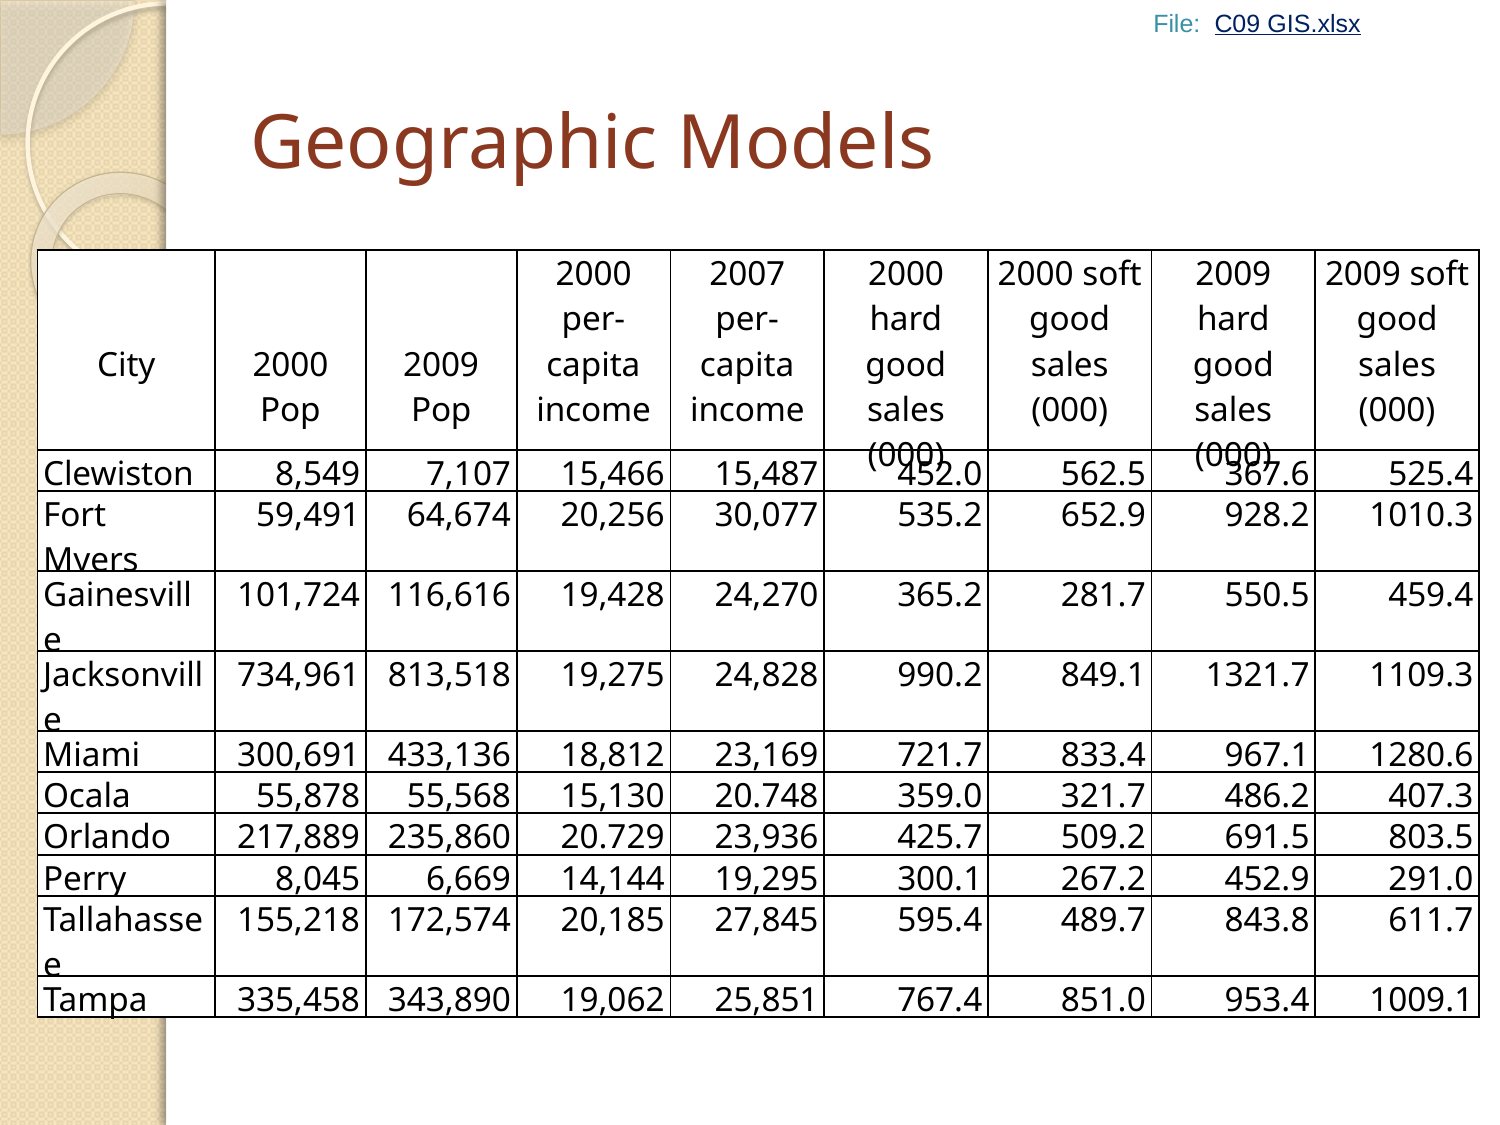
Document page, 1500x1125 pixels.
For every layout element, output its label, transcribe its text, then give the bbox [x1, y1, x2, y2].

table_cell 155,218 [216, 897, 365, 975]
table_header 2009 Pop [367, 251, 516, 449]
table_cell 721.7 [825, 732, 987, 771]
table_cell 15,130 [518, 773, 670, 812]
table_cell 849.1 [989, 652, 1151, 730]
table_cell 953.4 [1152, 977, 1314, 1016]
table_cell 767.4 [825, 977, 987, 1016]
table_cell 1321.7 [1152, 652, 1314, 730]
table_header 2000 soft good sales (000) [989, 251, 1151, 449]
table_cell Jacksonville [38, 652, 214, 730]
table_cell 20.748 [671, 773, 823, 812]
table_cell 1109.3 [1316, 652, 1478, 730]
table_cell 967.1 [1152, 732, 1314, 771]
table_cell 300,691 [216, 732, 365, 771]
table_cell 691.5 [1152, 814, 1314, 854]
table_cell 15,487 [671, 451, 823, 490]
table_header 2000 per- capita income [518, 251, 670, 449]
table_cell 217,889 [216, 814, 365, 854]
table_cell 321.7 [989, 773, 1151, 812]
table_cell 281.7 [989, 572, 1151, 650]
table_cell 55,878 [216, 773, 365, 812]
table_cell 20.729 [518, 814, 670, 854]
table_header 2000 hard good sales (000) [825, 251, 987, 449]
table_cell 172,574 [367, 897, 516, 975]
table_header City [38, 251, 214, 449]
table_cell 562.5 [989, 451, 1151, 490]
table_cell 851.0 [989, 977, 1151, 1016]
table_cell Tampa [38, 977, 214, 1016]
table_cell 291.0 [1316, 856, 1478, 895]
table_cell 24,828 [671, 652, 823, 730]
table_cell Fort Myers [38, 492, 214, 570]
table_cell 6,669 [367, 856, 516, 895]
table_cell 19,275 [518, 652, 670, 730]
table_cell 803.5 [1316, 814, 1478, 854]
table_cell Gainesville [38, 572, 214, 650]
table_cell 116,616 [367, 572, 516, 650]
table_cell Clewiston [38, 451, 214, 490]
table_cell 433,136 [367, 732, 516, 771]
table_cell 1280.6 [1316, 732, 1478, 771]
table_cell 64,674 [367, 492, 516, 570]
table_cell 407.3 [1316, 773, 1478, 812]
table_cell 23,936 [671, 814, 823, 854]
table_cell 30,077 [671, 492, 823, 570]
table_cell 14,144 [518, 856, 670, 895]
table_header 2007 per- capita income [671, 251, 823, 449]
table_cell 300.1 [825, 856, 987, 895]
table_cell 843.8 [1152, 897, 1314, 975]
table_cell 7,107 [367, 451, 516, 490]
table_cell 235,860 [367, 814, 516, 854]
table_cell 489.7 [989, 897, 1151, 975]
table_cell 452.9 [1152, 856, 1314, 895]
table_cell 343,890 [367, 977, 516, 1016]
table_header 2000 Pop [216, 251, 365, 449]
table_cell 535.2 [825, 492, 987, 570]
table_cell 550.5 [1152, 572, 1314, 650]
table_cell 595.4 [825, 897, 987, 975]
table_cell 509.2 [989, 814, 1151, 854]
table_cell 27,845 [671, 897, 823, 975]
table_cell Miami [38, 732, 214, 771]
table_cell 267.2 [989, 856, 1151, 895]
table_cell 15,466 [518, 451, 670, 490]
table_cell Perry [38, 856, 214, 895]
table_cell 19,062 [518, 977, 670, 1016]
table_cell 8,045 [216, 856, 365, 895]
table_cell 18,812 [518, 732, 670, 771]
table_cell Tallahassee [38, 897, 214, 975]
table_cell 459.4 [1316, 572, 1478, 650]
table_cell 24,270 [671, 572, 823, 650]
table_cell 813,518 [367, 652, 516, 730]
table_cell 1009.1 [1316, 977, 1478, 1016]
table_cell 611.7 [1316, 897, 1478, 975]
table_cell 20,256 [518, 492, 670, 570]
table_cell 833.4 [989, 732, 1151, 771]
table_cell Ocala [38, 773, 214, 812]
table_cell 20,185 [518, 897, 670, 975]
table_cell 452.0 [825, 451, 987, 490]
table_cell 525.4 [1316, 451, 1478, 490]
table_cell 990.2 [825, 652, 987, 730]
table_cell 19,295 [671, 856, 823, 895]
table_cell 25,851 [671, 977, 823, 1016]
table_cell 59,491 [216, 492, 365, 570]
table_cell 1010.3 [1316, 492, 1478, 570]
title Geographic Models [235, 45, 1466, 233]
table_cell 734,961 [216, 652, 365, 730]
table_cell Orlando [38, 814, 214, 854]
table_cell 652.9 [989, 492, 1151, 570]
table_cell 55,568 [367, 773, 516, 812]
table_cell 928.2 [1152, 492, 1314, 570]
table_cell 425.7 [825, 814, 987, 854]
table_cell 486.2 [1152, 773, 1314, 812]
table_header 2009 soft good sales (000) [1316, 251, 1478, 449]
table_header 2009 hard good sales (000) [1152, 251, 1314, 449]
table_cell 367.6 [1152, 451, 1314, 490]
table_cell 359.0 [825, 773, 987, 812]
table_cell 23,169 [671, 732, 823, 771]
table_cell 365.2 [825, 572, 987, 650]
text_box File: C09 GIS.xlsx [1138, 0, 1377, 46]
table_cell 335,458 [216, 977, 365, 1016]
table_cell 8,549 [216, 451, 365, 490]
table_cell 19,428 [518, 572, 670, 650]
table_cell 101,724 [216, 572, 365, 650]
